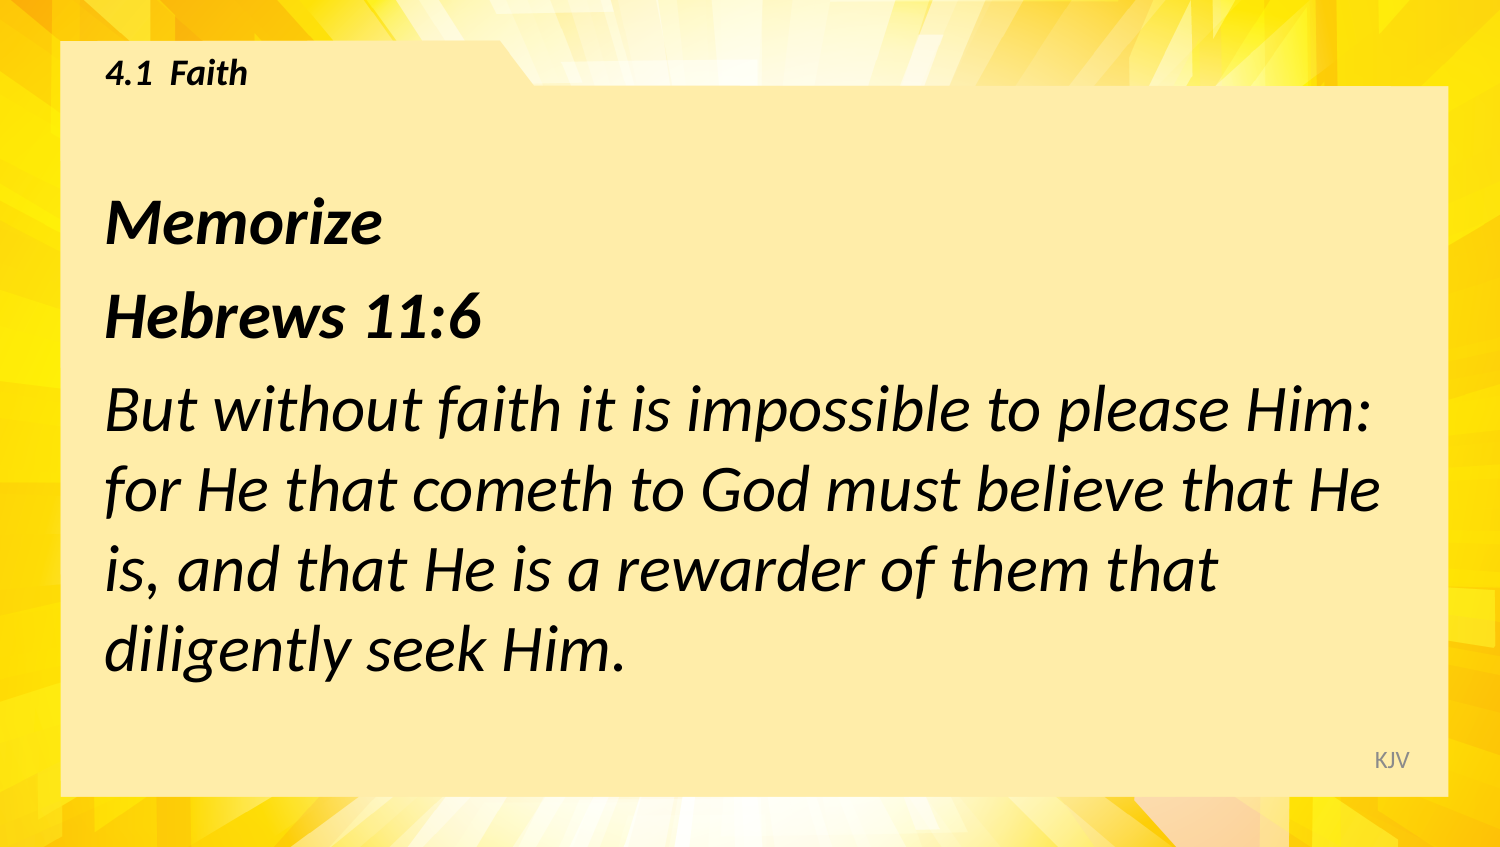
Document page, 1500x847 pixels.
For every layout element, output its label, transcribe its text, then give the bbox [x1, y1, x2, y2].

list Memorize Hebrews 11:6 But without faith it is impossible to please Him: for He that cometh to God must believe that He is, and that He is a rewarder of them that diligently seek Him. [89, 141, 1403, 722]
title 4.1 Faith [89, 33, 1420, 108]
footer KJV [950, 736, 1425, 782]
picture [0, 0, 1500, 847]
